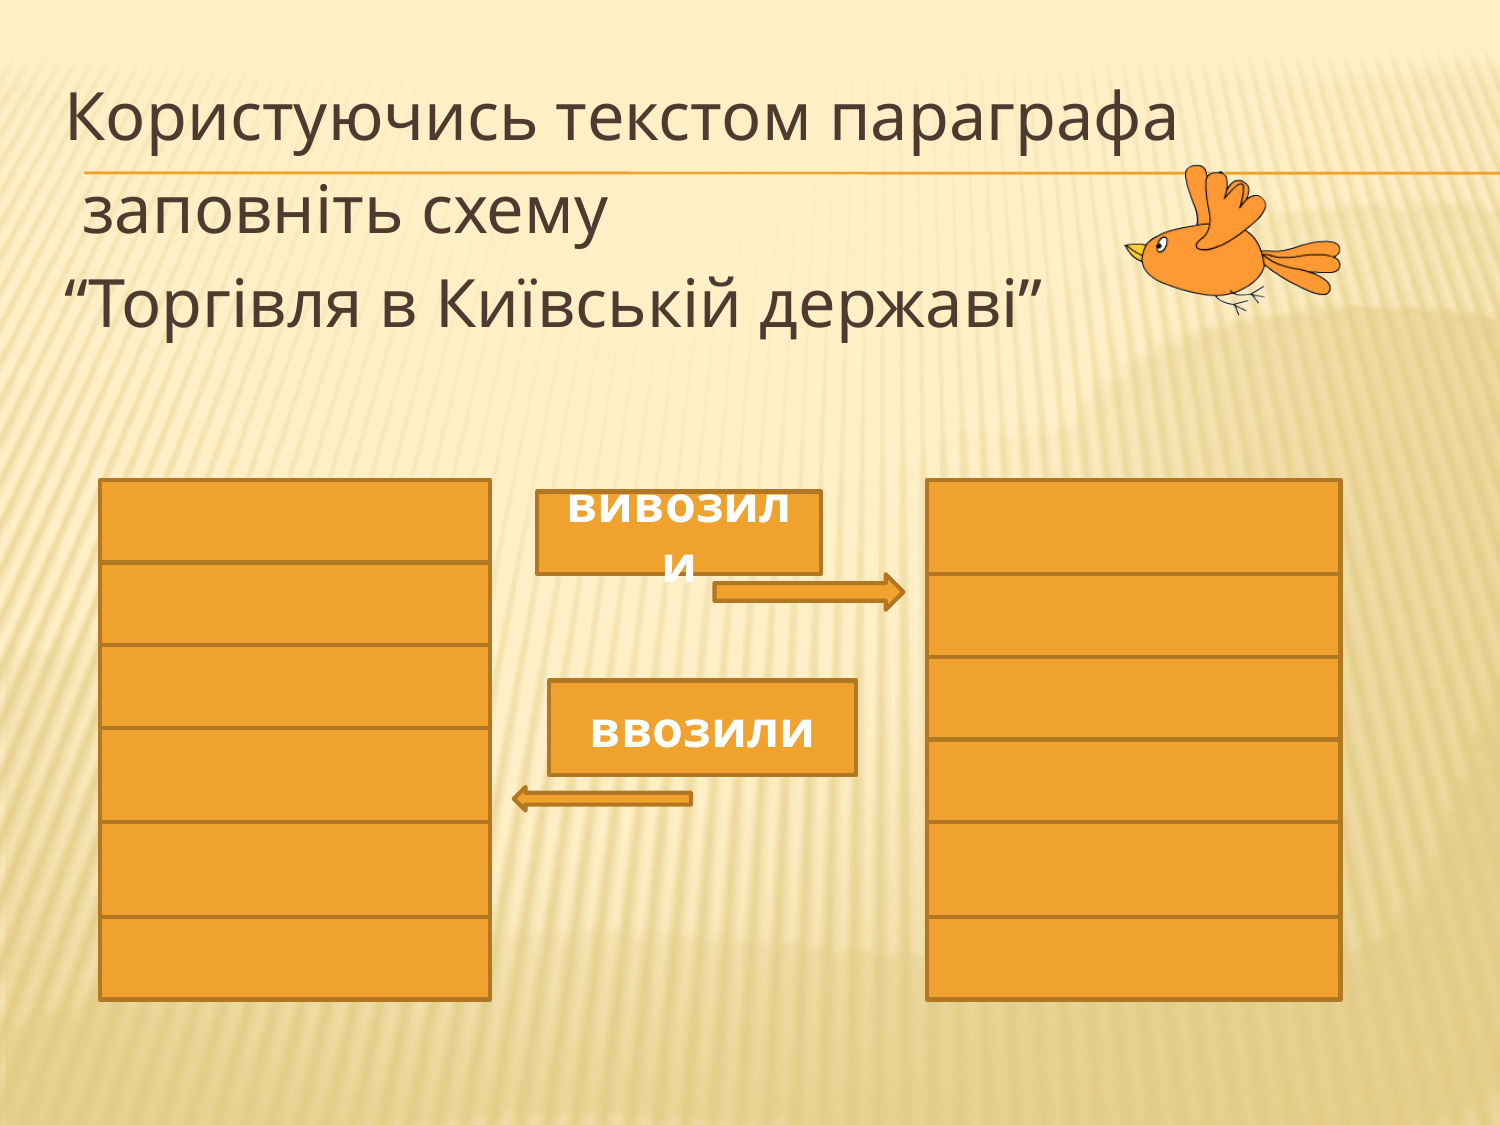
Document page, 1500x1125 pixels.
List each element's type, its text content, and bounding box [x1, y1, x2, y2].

text_box [925, 915, 1343, 1002]
text_box [925, 572, 1343, 655]
text_box [511, 784, 694, 813]
text_box вивозили [535, 489, 823, 576]
text_box [98, 820, 492, 915]
text_box [98, 478, 492, 560]
text_box [925, 820, 1343, 915]
list Користуючись текстом параграфа заповніть схему “Торгівля в Київській державі” [50, 66, 1475, 1059]
text_box [925, 655, 1343, 738]
text_box [925, 738, 1343, 820]
text_box [925, 478, 1343, 572]
text_box ввозили [547, 678, 858, 777]
picture [1056, 77, 1389, 410]
text_box [98, 915, 492, 1002]
text_box [98, 643, 492, 726]
text_box [98, 726, 492, 820]
text_box [98, 560, 492, 643]
text_box [712, 572, 906, 612]
